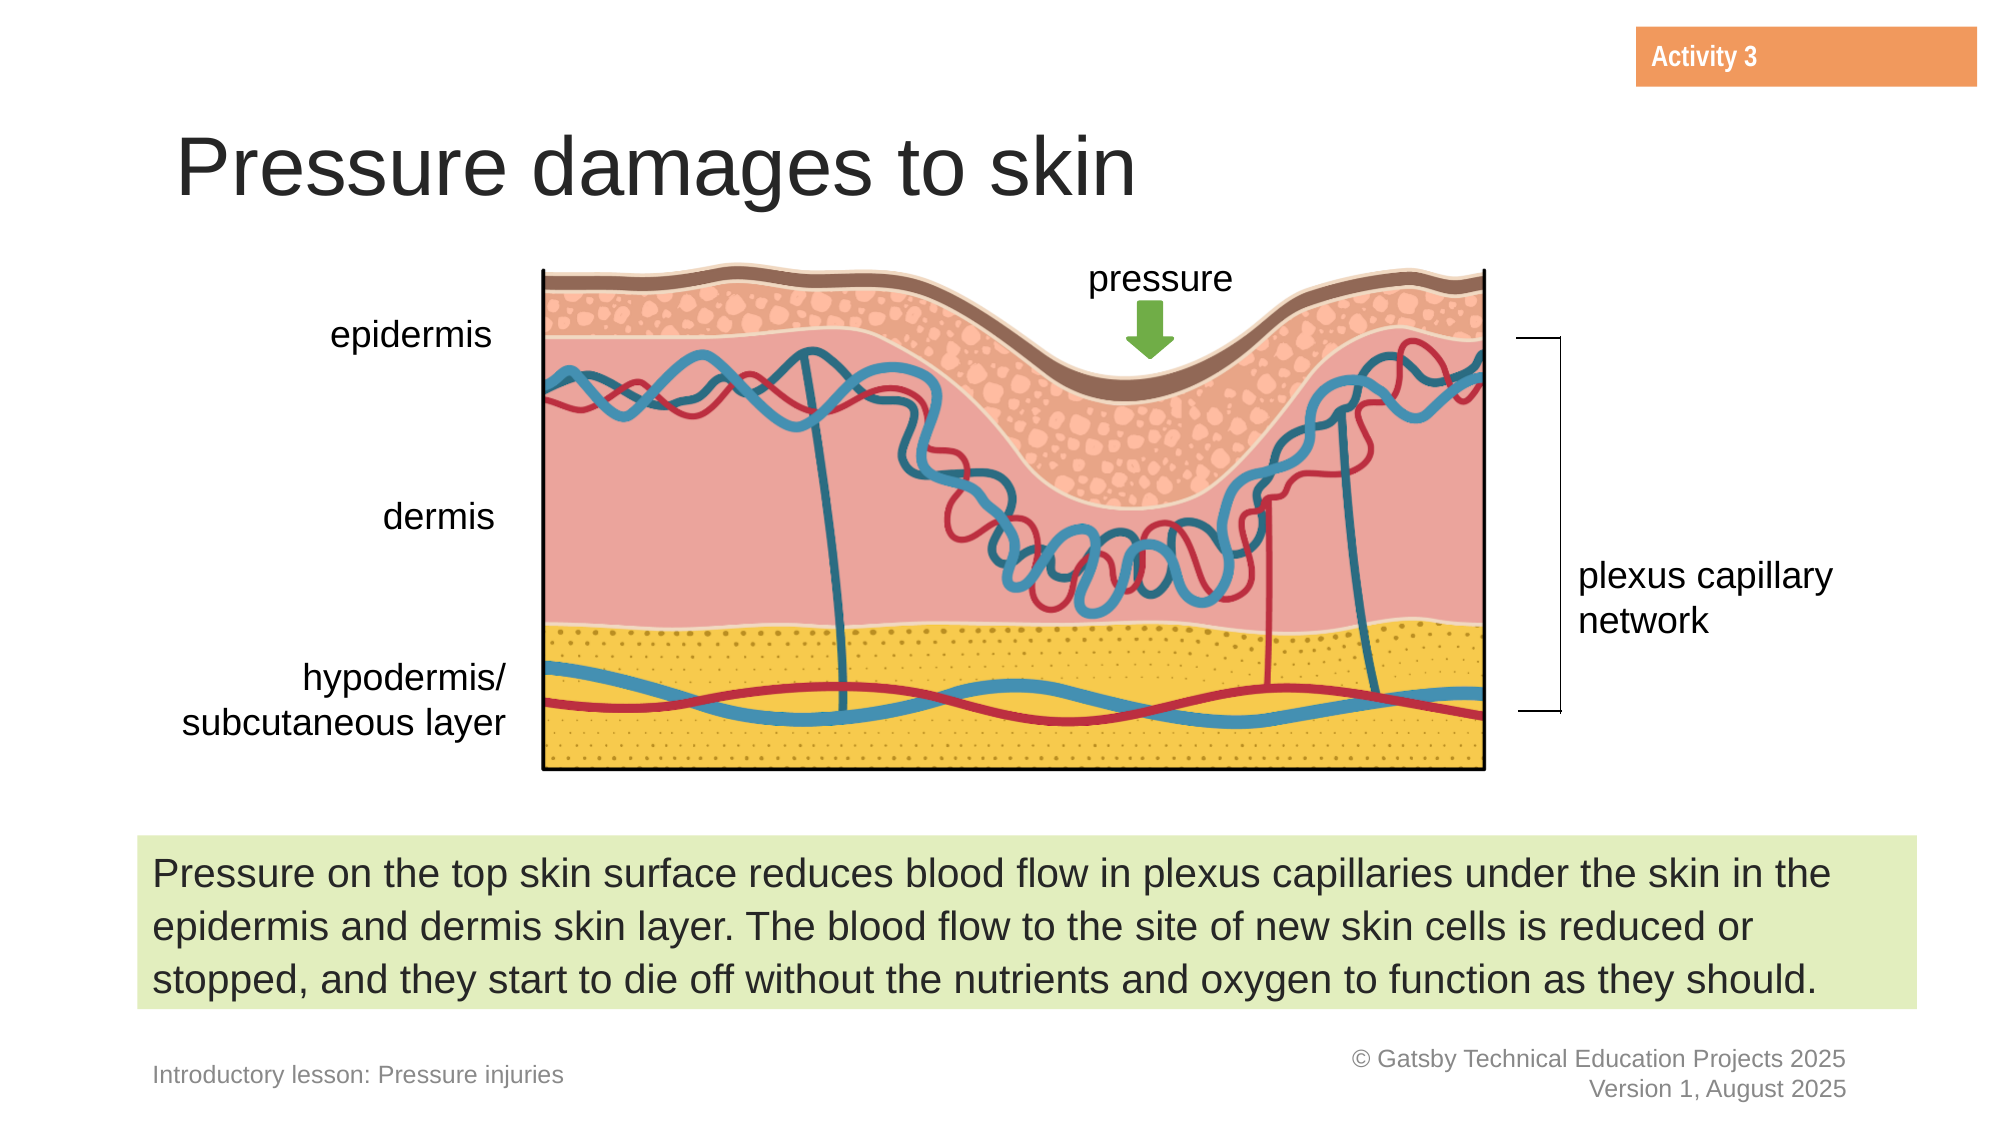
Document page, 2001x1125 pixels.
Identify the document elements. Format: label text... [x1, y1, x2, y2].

title Pressure damages to skin [137, 59, 1863, 243]
list Introductory lesson: Pressure injuries [137, 1042, 829, 1103]
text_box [141, 239, 1863, 782]
text_box Pressure on the top skin surface reduces blood flow in plexus capillaries under the skin in the epidermis and dermis skin layer. The blood flow to the site of new skin cells is reduced or stopped, and they start to die off without the nutrients and oxygen to function as they should. [137, 835, 1917, 1010]
list Activity 3 [1636, 26, 1978, 87]
